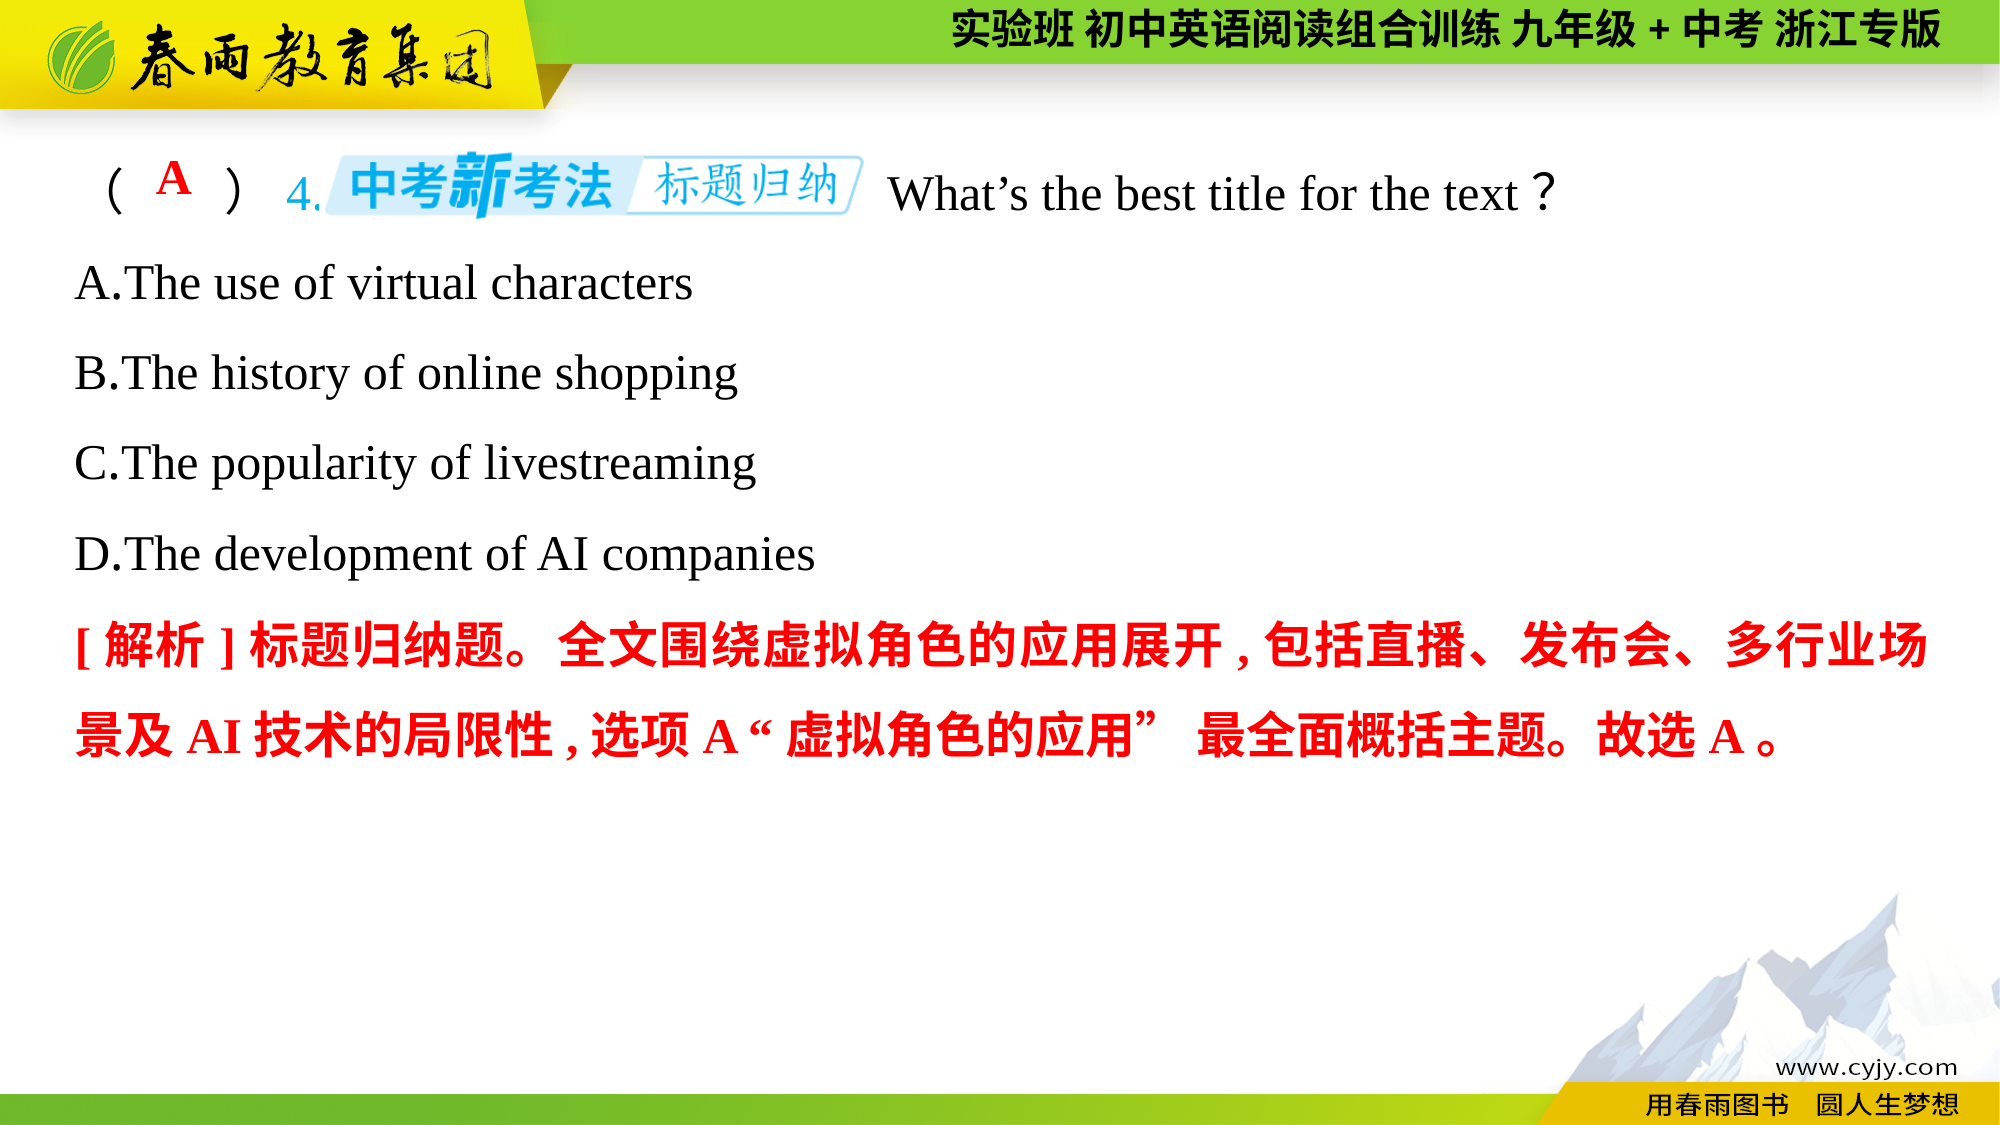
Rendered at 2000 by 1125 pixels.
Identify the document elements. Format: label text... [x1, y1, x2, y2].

picture [0, 0, 2000, 1125]
text_box [解析]标题归纳题。全文围绕虚拟角色的应用展开,包括直播、发布会、多行业场景及AI技术的局限性,选项A “虚拟角色的应用” 最全面概括主题。故选A。 [59, 576, 1944, 772]
text_box A [141, 137, 207, 212]
list （ ）4. What’s the best title for the text？ A.The use of virtual characters B.The history of online shopping C.The popularity of livestreaming D.The development of AI companies [59, 122, 1944, 576]
